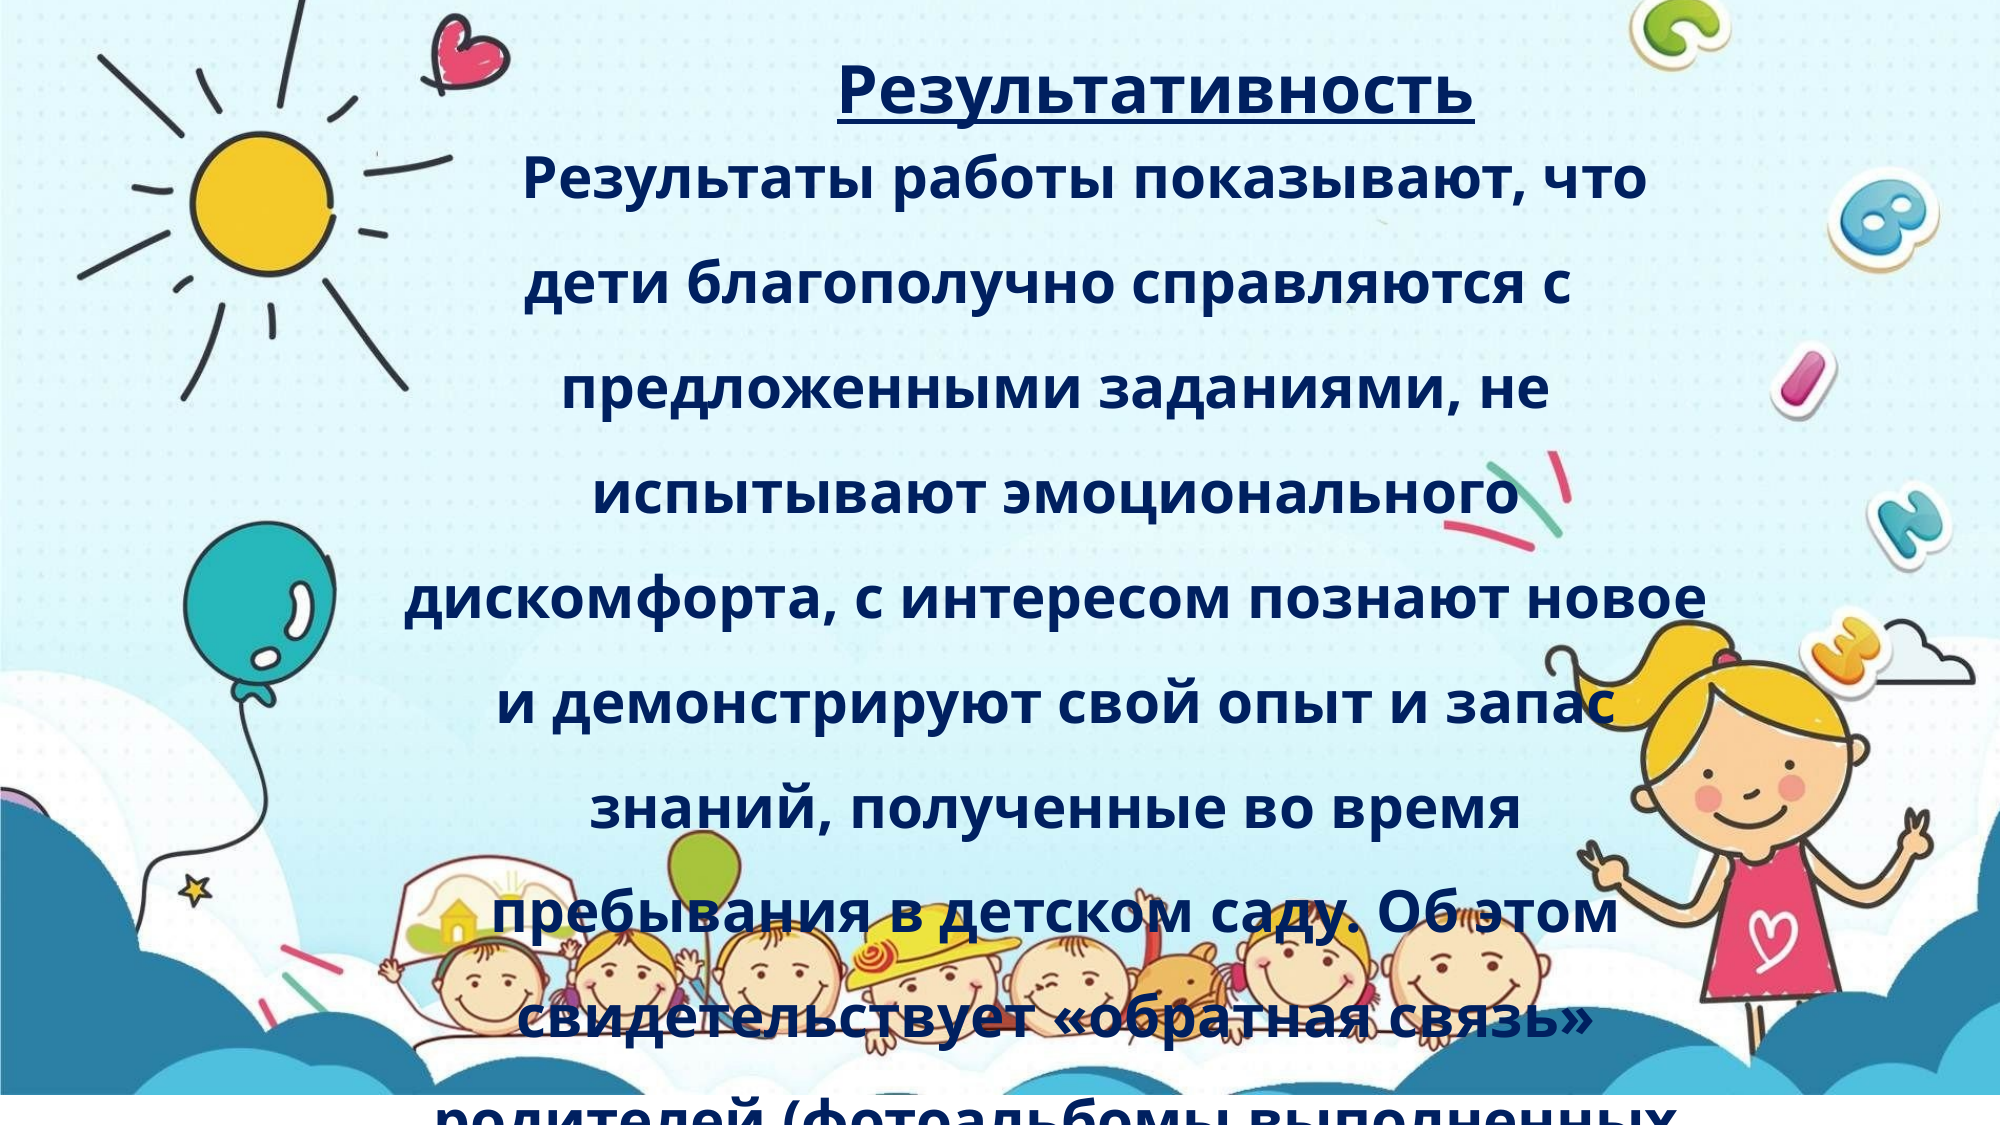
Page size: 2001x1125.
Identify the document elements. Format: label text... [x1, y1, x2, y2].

picture [0, 0, 2000, 1095]
text_box Результаты работы показывают, что дети благополучно справляются с предложенными заданиями, не испытывают эмоционального дискомфорта, с интересом познают новое и демонстрируют свой опыт и запас знаний, полученные во время пребывания в детском саду. Об этом свидетельствует «обратная связь» родителей (фотоальбомы выполненных заданий и творческих работ) [388, 1095, 1723, 1125]
